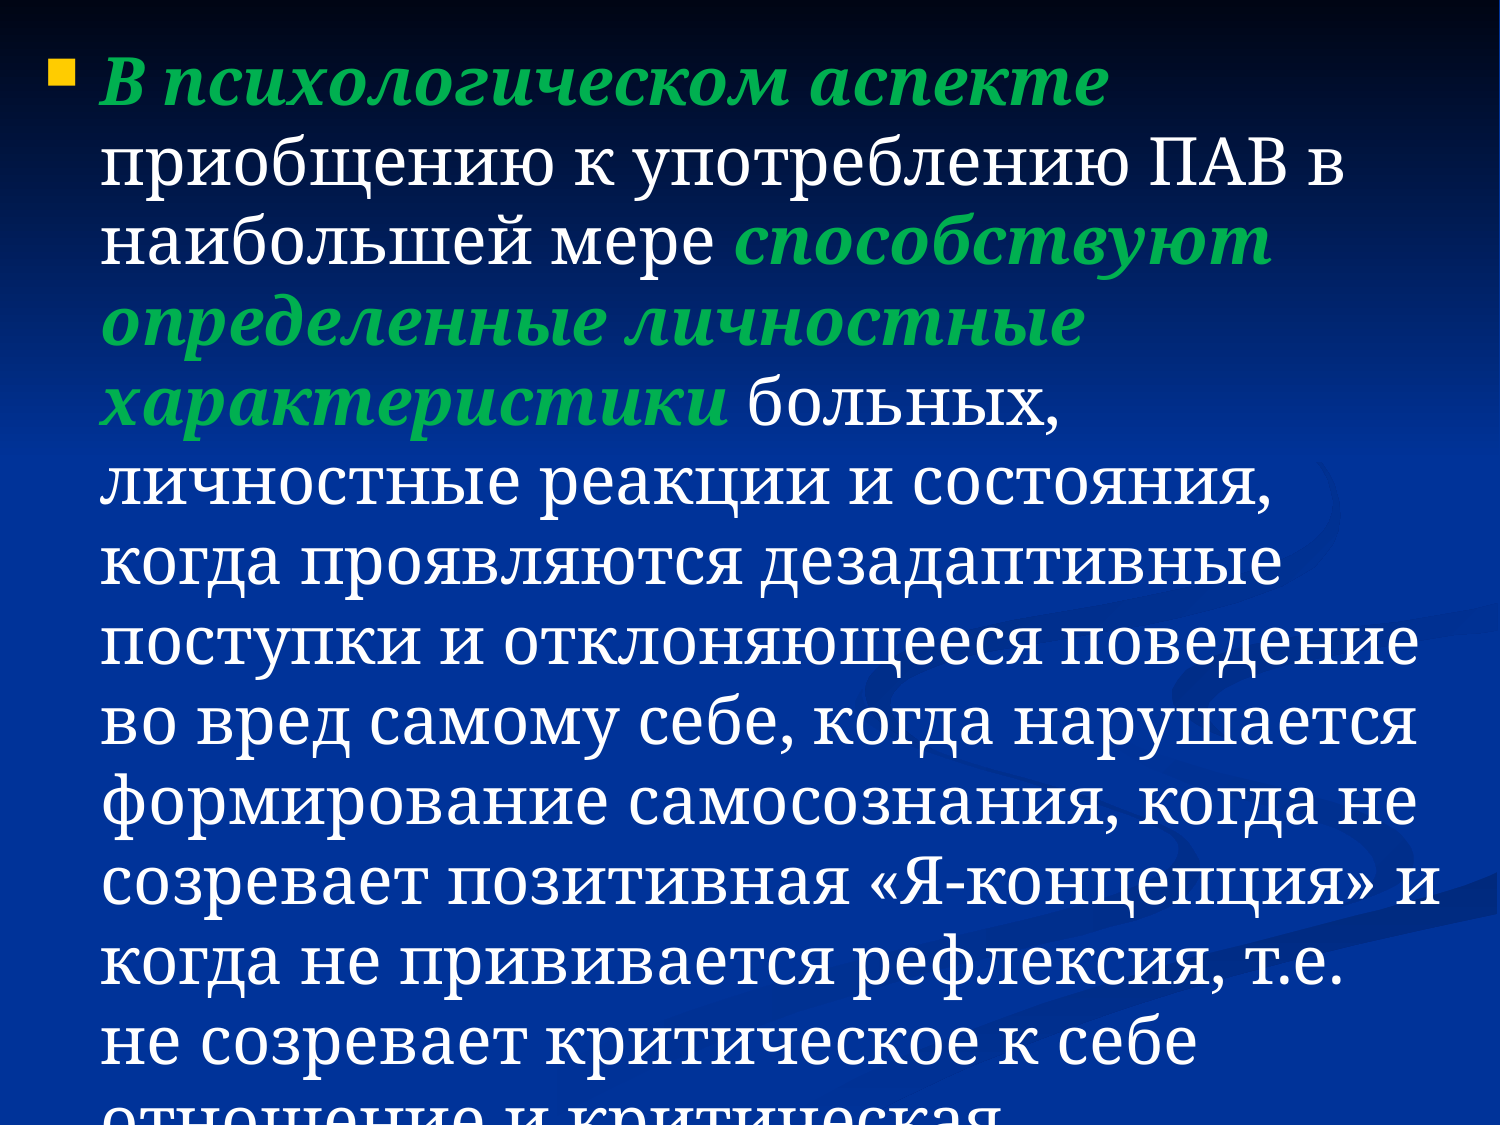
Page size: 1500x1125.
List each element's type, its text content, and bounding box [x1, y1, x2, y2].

list В психологическом аспекте приобщению к употреблению ПАВ в наибольшей мере способствуют определенные личностные характеристики больных, личностные реакции и состояния, когда проявляются дезадаптивные поступки и отклоняющееся поведение во вред самому себе, когда нарушается формирование самосознания, когда не созревает позитивная «Я-концепция» и когда не прививается рефлексия, т.е. не созревает критическое к себе отношение и критическая самоорганизация своего образа жизни. [29, 30, 1459, 1095]
